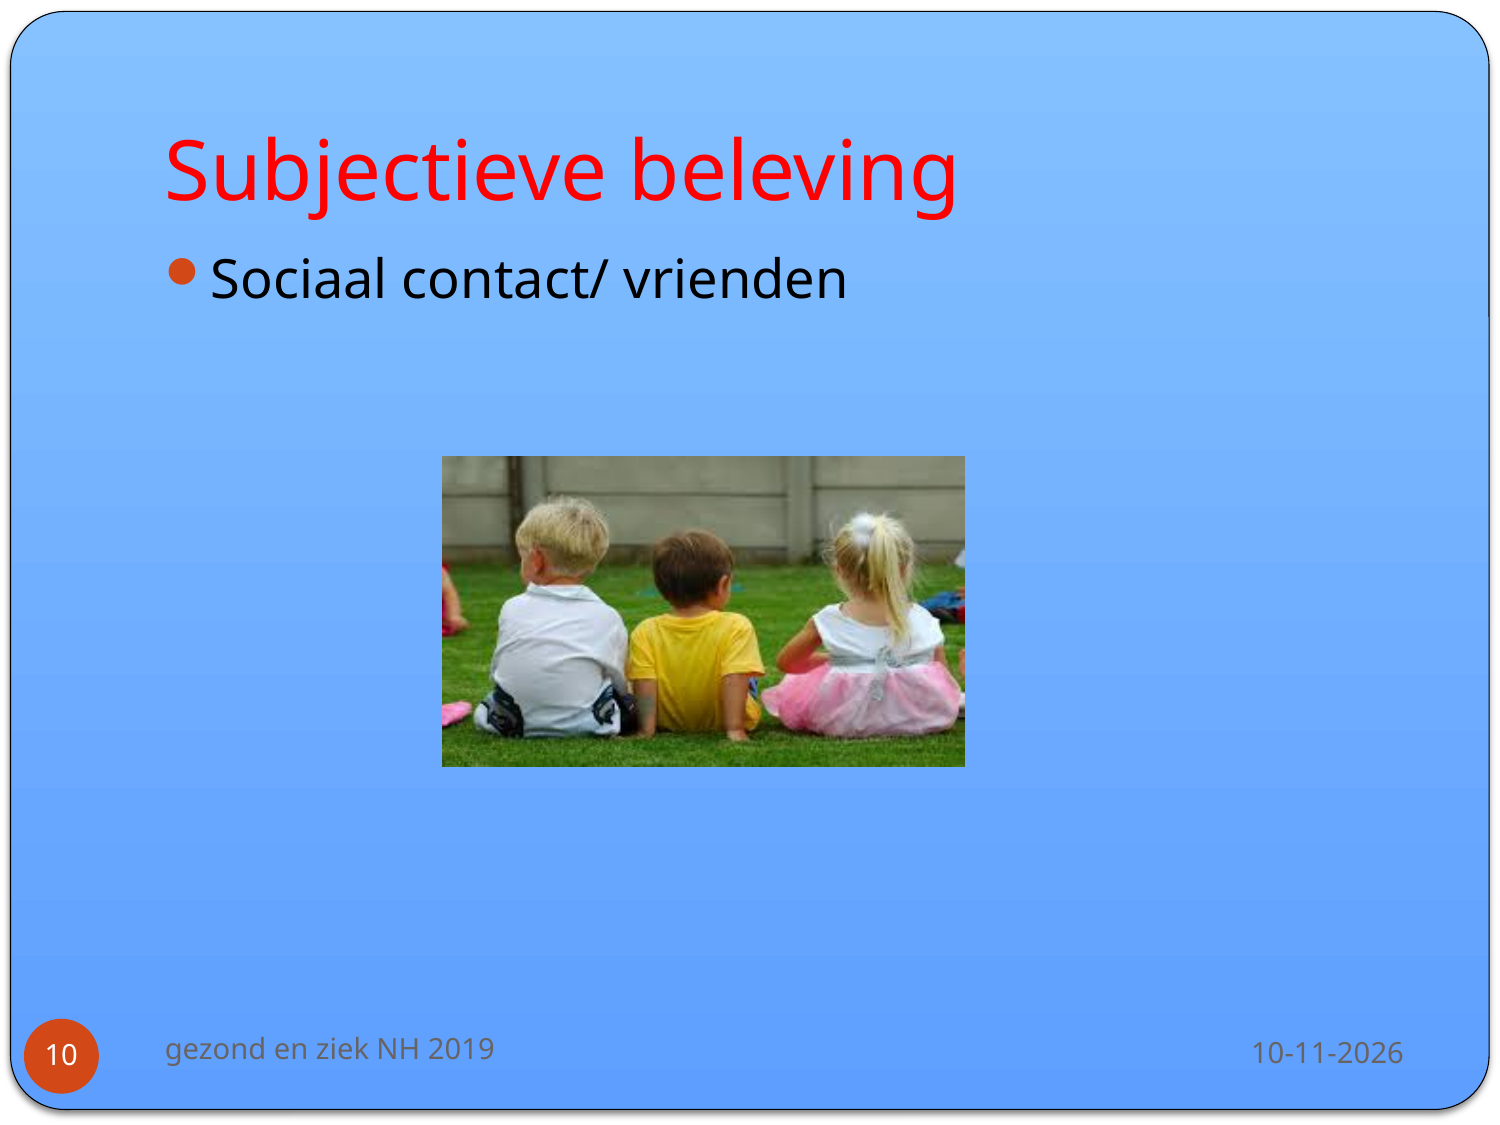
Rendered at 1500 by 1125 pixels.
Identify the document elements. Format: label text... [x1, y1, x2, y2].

slide_number 10 [23, 1018, 99, 1094]
picture [442, 455, 966, 768]
list Sociaal contact/ vrienden [150, 237, 1425, 988]
title Subjectieve beleving [150, 45, 1425, 233]
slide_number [1012, 1015, 1419, 1094]
footer gezond en ziek NH 2019 [150, 1012, 800, 1088]
